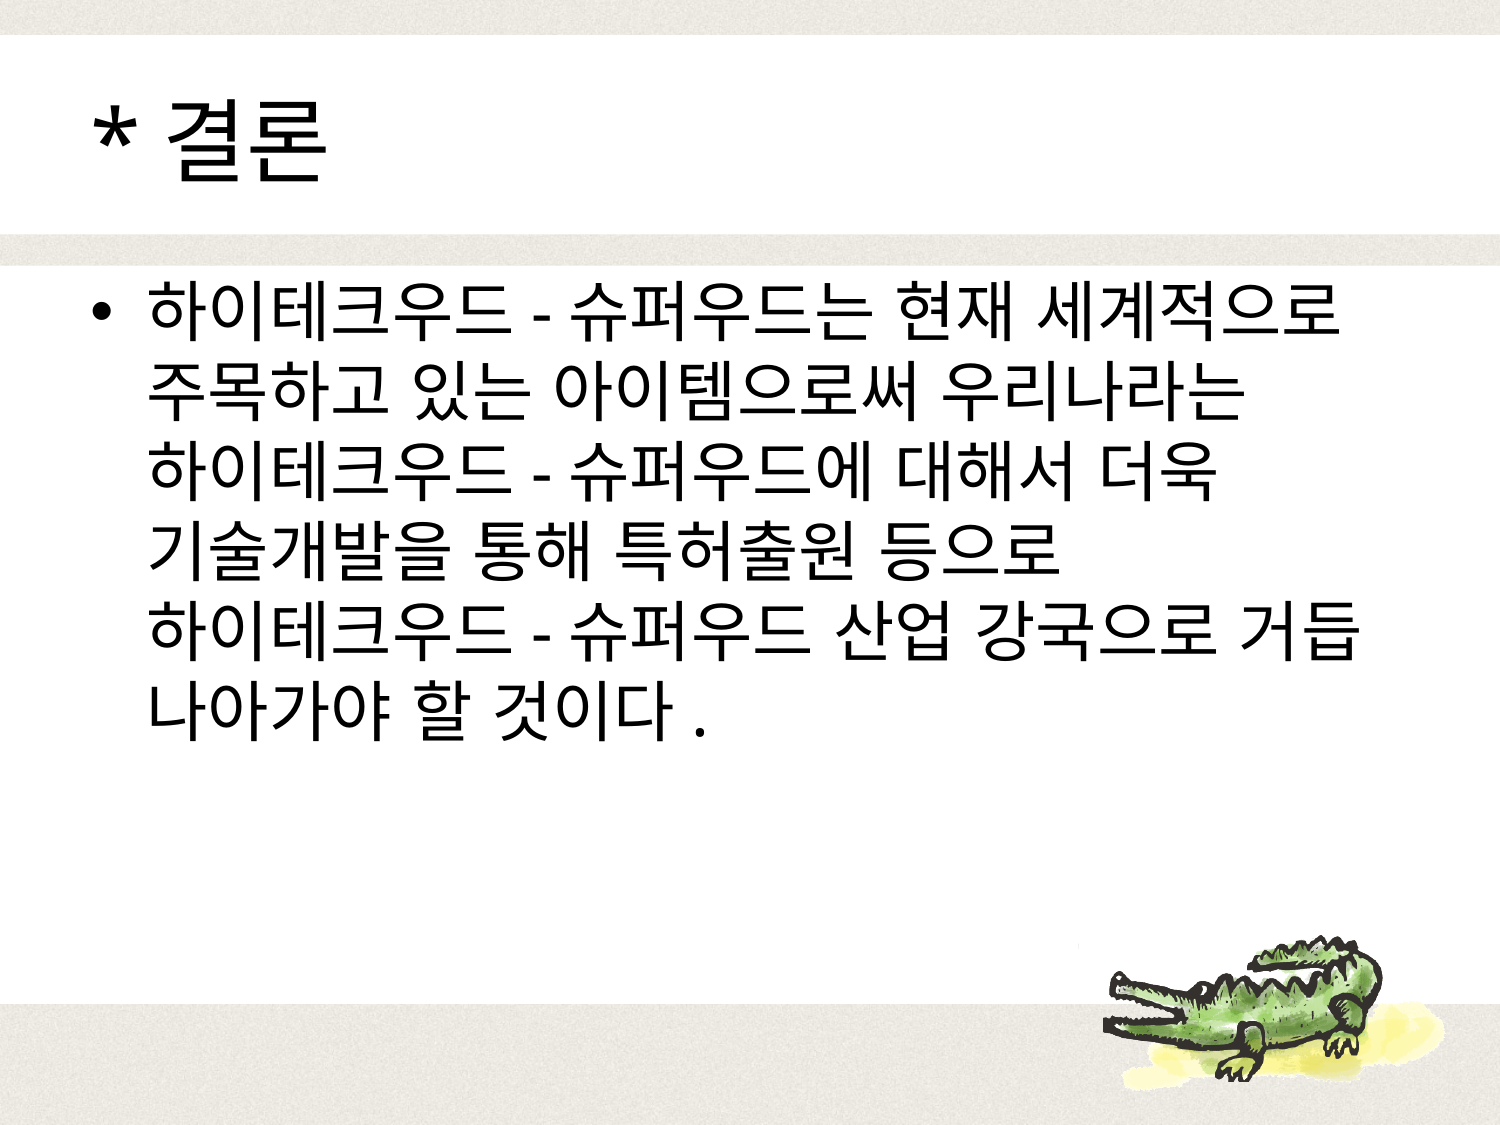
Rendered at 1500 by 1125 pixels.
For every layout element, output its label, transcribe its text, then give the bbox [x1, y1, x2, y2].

picture [0, 235, 1500, 265]
title *결론 [75, 45, 1425, 233]
picture [0, 935, 1500, 1125]
list 하이테크우드-슈퍼우드는 현재 세계적으로 주목하고 있는 아이템으로써 우리나라는 하이테크우드-슈퍼우드에 대해서 더욱 기술개발을 통해 특허출원 등으로 하이테크우드-슈퍼우드 산업 강국으로 거듭 나아가야 할 것이다. [75, 262, 1425, 1005]
picture [0, 0, 1500, 35]
